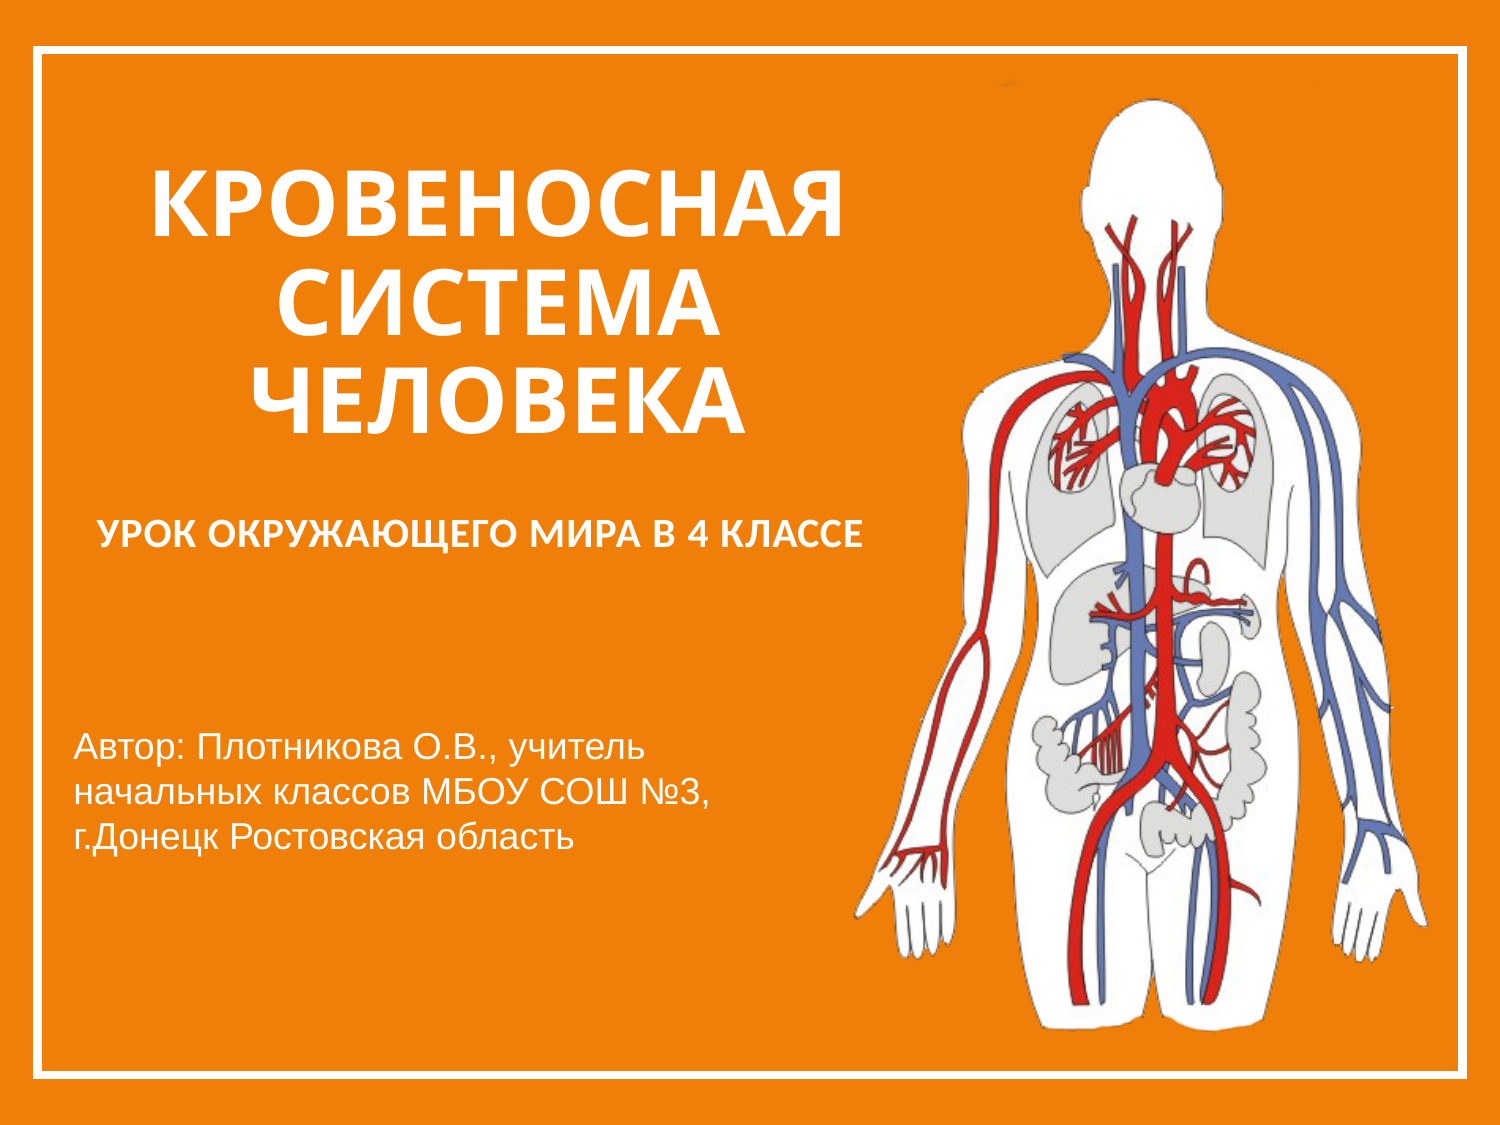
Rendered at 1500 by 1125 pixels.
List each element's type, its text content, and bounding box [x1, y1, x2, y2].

text_box Автор: Плотникова О.В., учитель начальных классов МБОУ СОШ №3, г.Донецк Ростовская область [58, 714, 809, 865]
text_box [234, 152, 848, 213]
title Кровеносная система человека [105, 93, 848, 462]
picture [848, 71, 1434, 1061]
subtitle Урок окружающего мира в 4 классе [58, 503, 848, 692]
